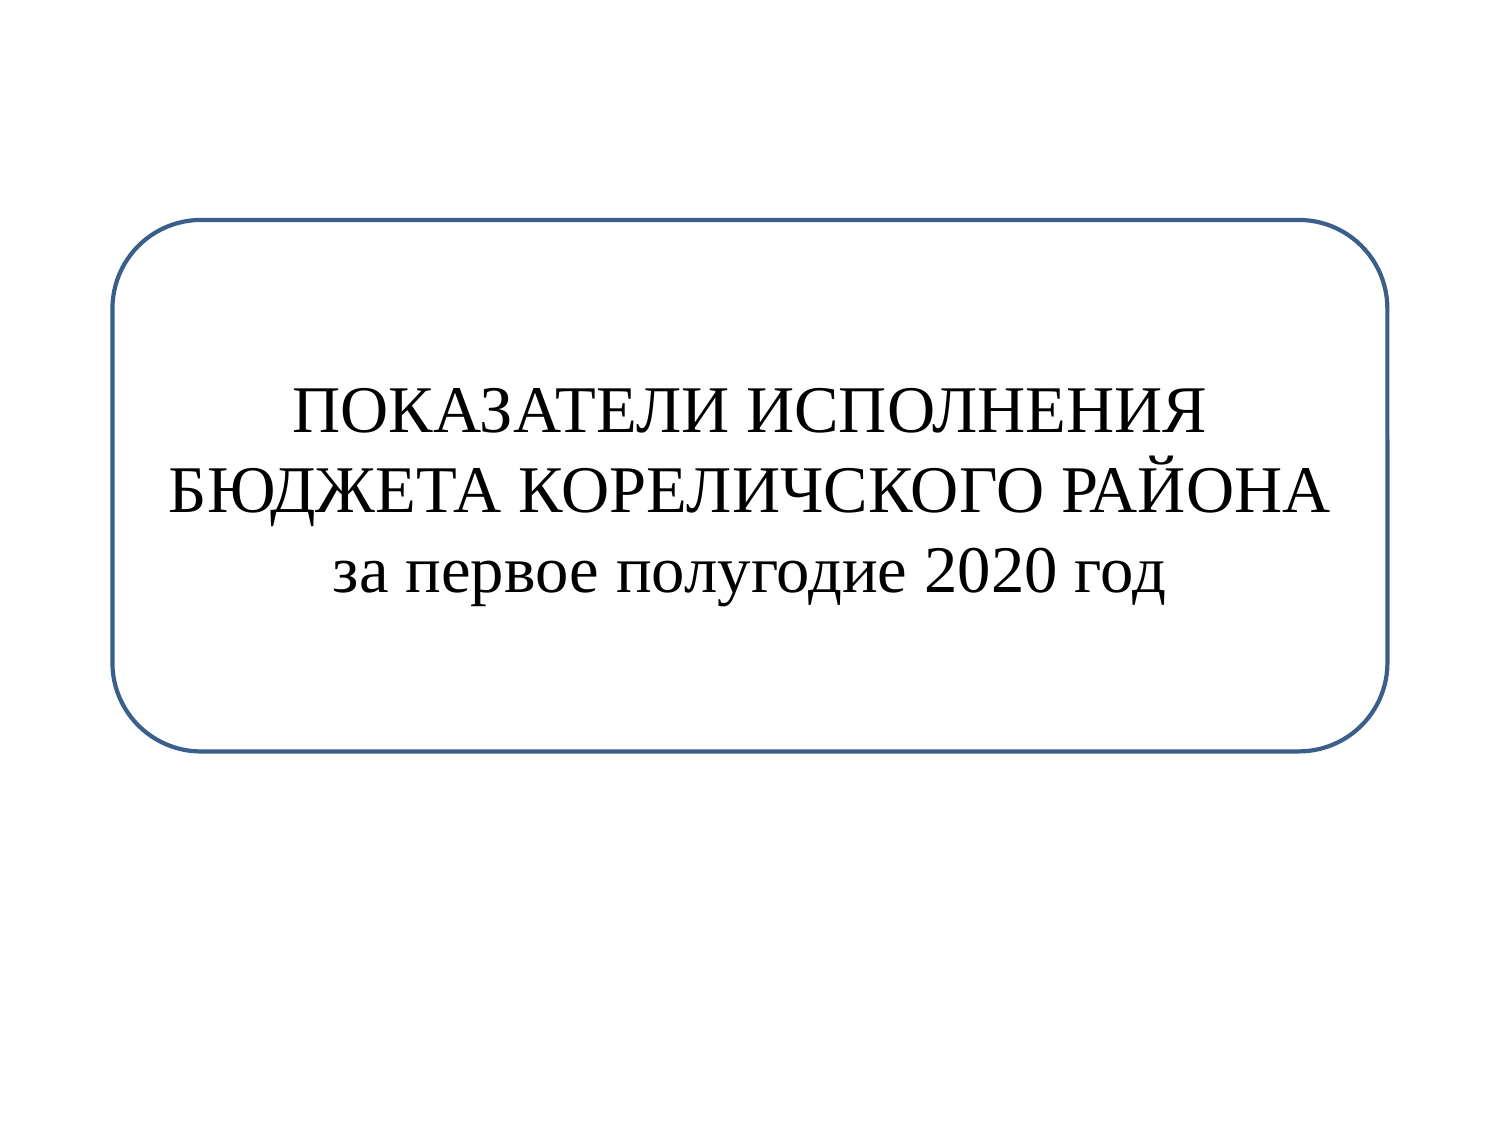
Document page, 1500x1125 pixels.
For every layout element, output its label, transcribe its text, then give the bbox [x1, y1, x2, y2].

title ПОКАЗАТЕЛИ ИСПОЛНЕНИЯ БЮДЖЕТА КОРЕЛИЧСКОГО РАЙОНА ЗА 2019 год [112, 219, 181, 286]
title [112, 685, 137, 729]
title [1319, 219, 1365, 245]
text_box ПОКАЗАТЕЛИ ИСПОЛНЕНИЯ БЮДЖЕТА КОРЕЛИЧСКОГО РАЙОНА за первое полугодие 2020 год [110, 217, 1390, 754]
